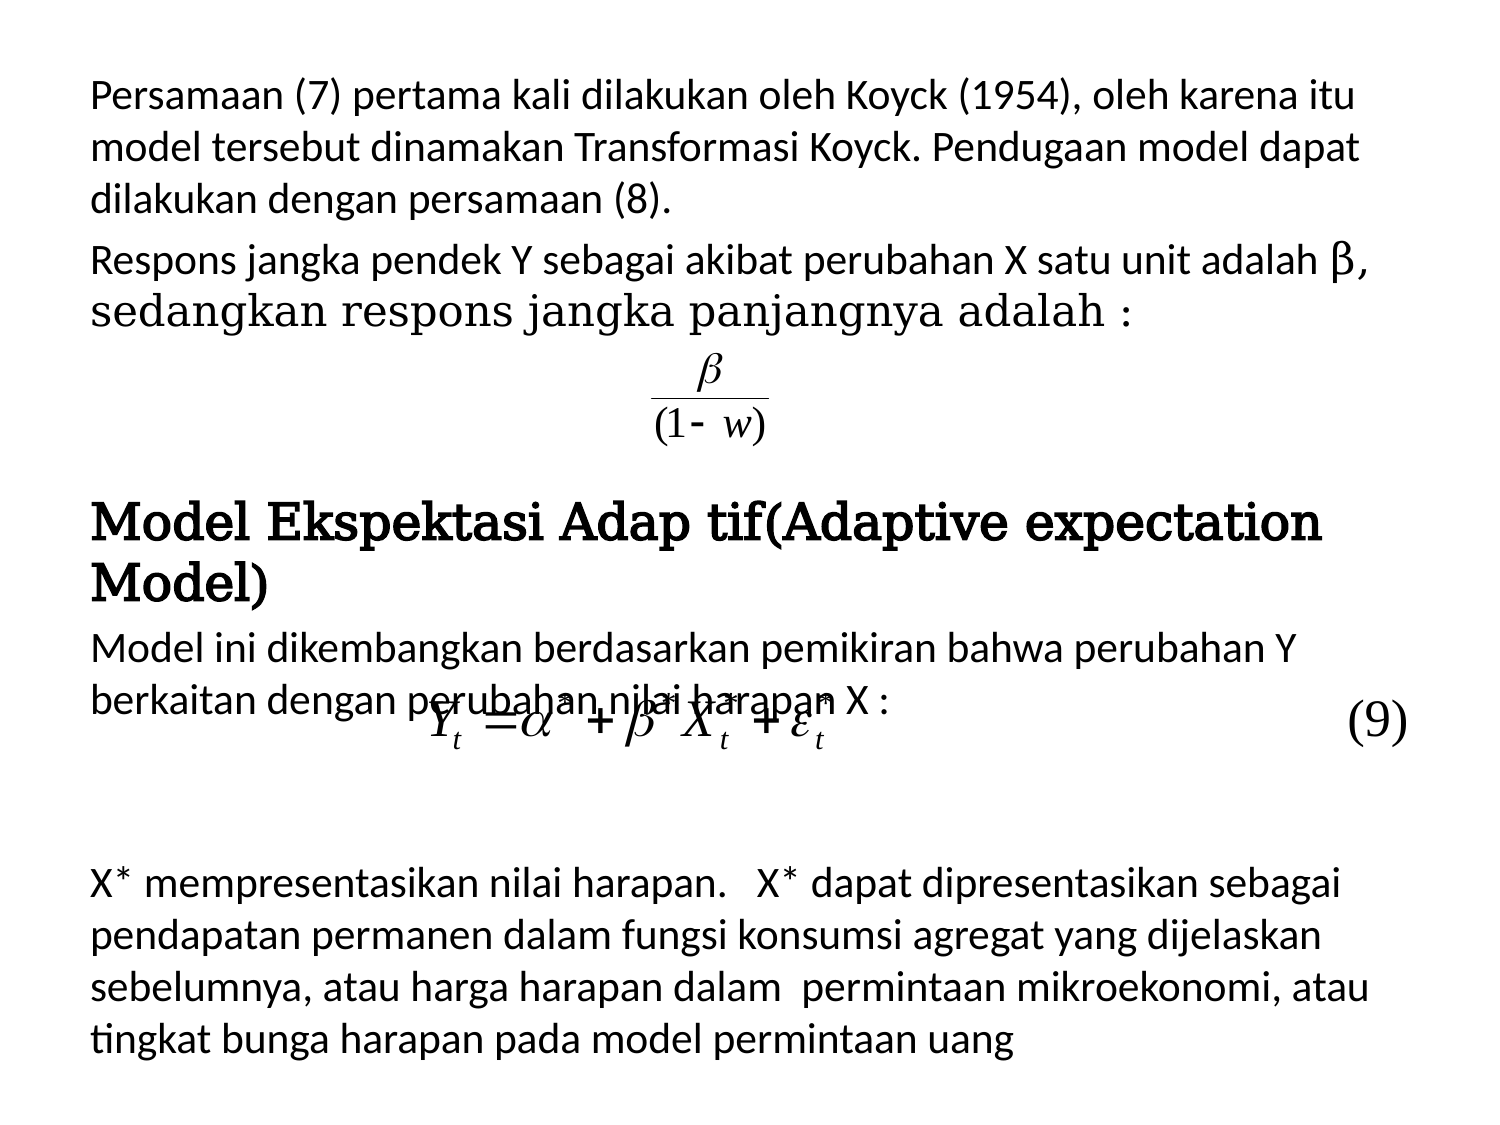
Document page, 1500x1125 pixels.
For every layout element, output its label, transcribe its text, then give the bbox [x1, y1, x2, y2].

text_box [644, 339, 777, 458]
list Persamaan (7) pertama kali dilakukan oleh Koyck (1954), oleh karena itu model tersebut dinamakan Transformasi Koyck. Pendugaan model dapat dilakukan dengan persamaan (8). Respons jangka pendek Y sebagai akibat perubahan X satu unit adalah β, sedangkan respons jangka panjangnya adalah : Model Ekspektasi Adap tif(Adaptive expectation Model) Model ini dikembangkan berdasarkan pemikiran bahwa perubahan Y berkaitan dengan perubahan nilai harapan X : X* mempresentasikan nilai harapan. X* dapat dipresentasikan sebagai pendapatan permanen dalam fungsi konsumsi agregat yang dijelaskan sebelumnya, atau harga harapan dalam permintaan mikroekonomi, atau tingkat bunga harapan pada model permintaan uang [75, 58, 1425, 1079]
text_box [421, 679, 1419, 764]
